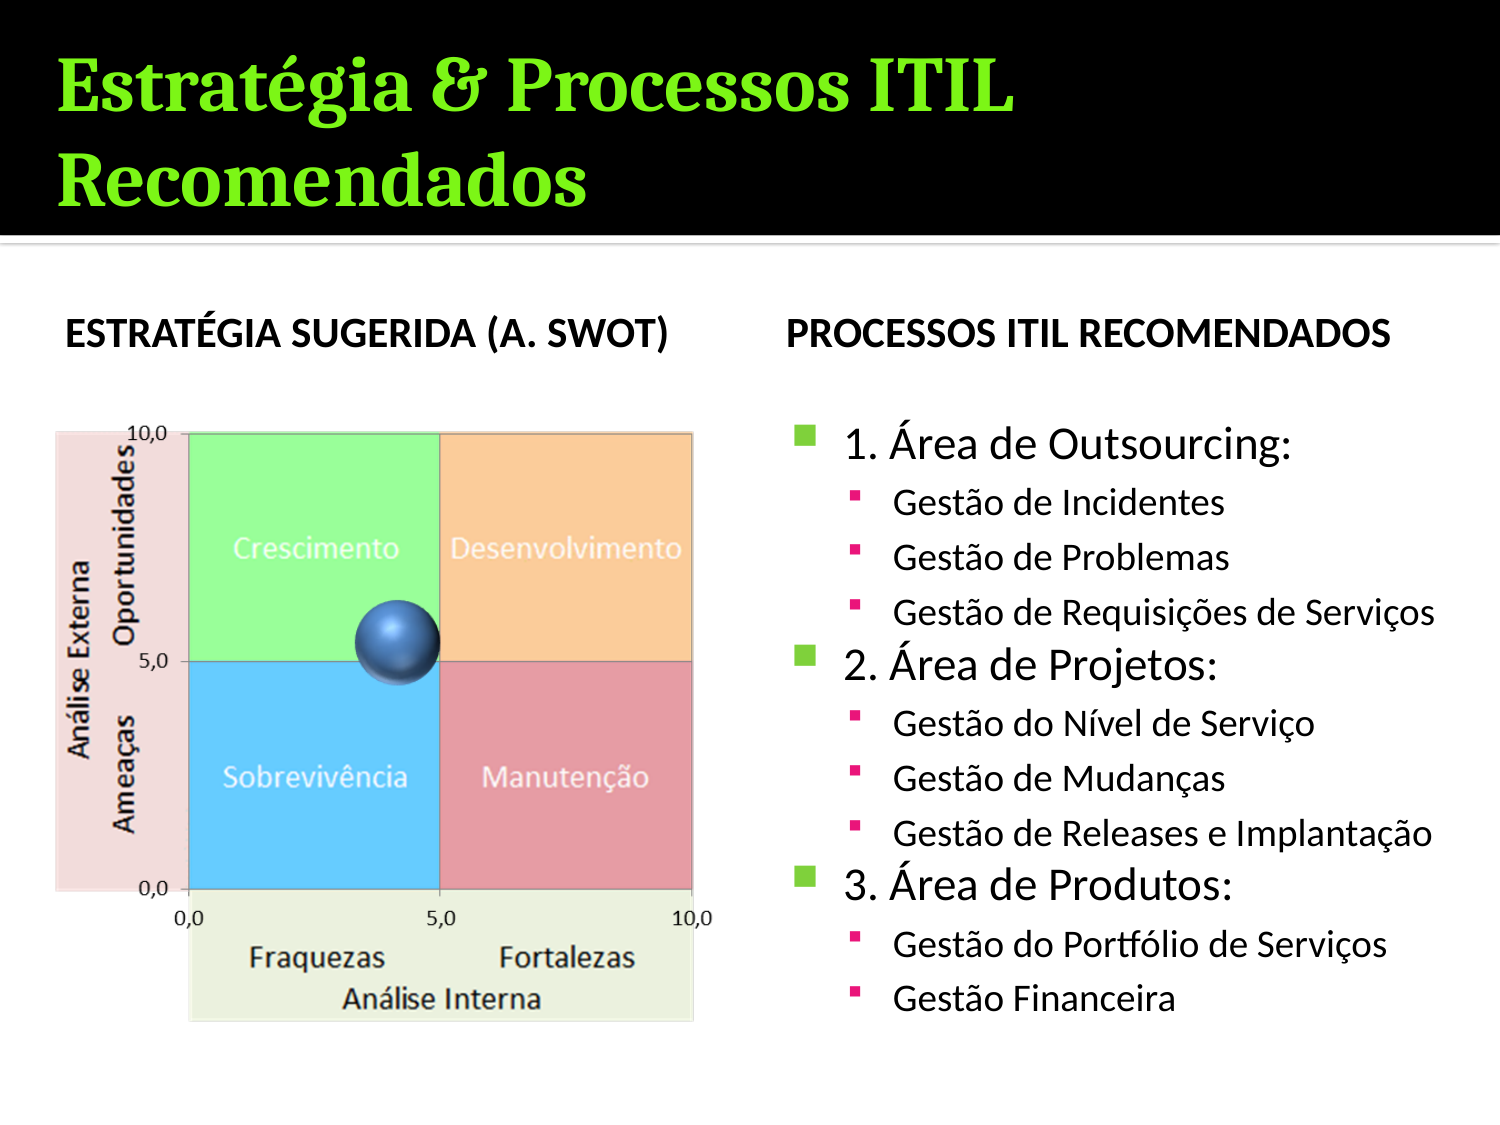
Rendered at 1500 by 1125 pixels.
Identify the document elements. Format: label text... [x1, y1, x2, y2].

title Estratégia & Processos ITIL Recomendados [41, 24, 1459, 231]
list 1. Área de Outsourcing: Gestão de Incidentes Gestão de Problemas Gestão de Requisições de Serviços 2. Área de Projetos: Gestão do Nível de Serviço Gestão de Mudanças Gestão de Releases e Implantação 3. Área de Produtos: Gestão do Portfólio de Serviços Gestão Financeira [761, 397, 1459, 1094]
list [54, 408, 738, 1023]
list Processos itil recomendados [761, 267, 1459, 386]
list Estratégia sugerida (a. swot) [41, 267, 738, 386]
